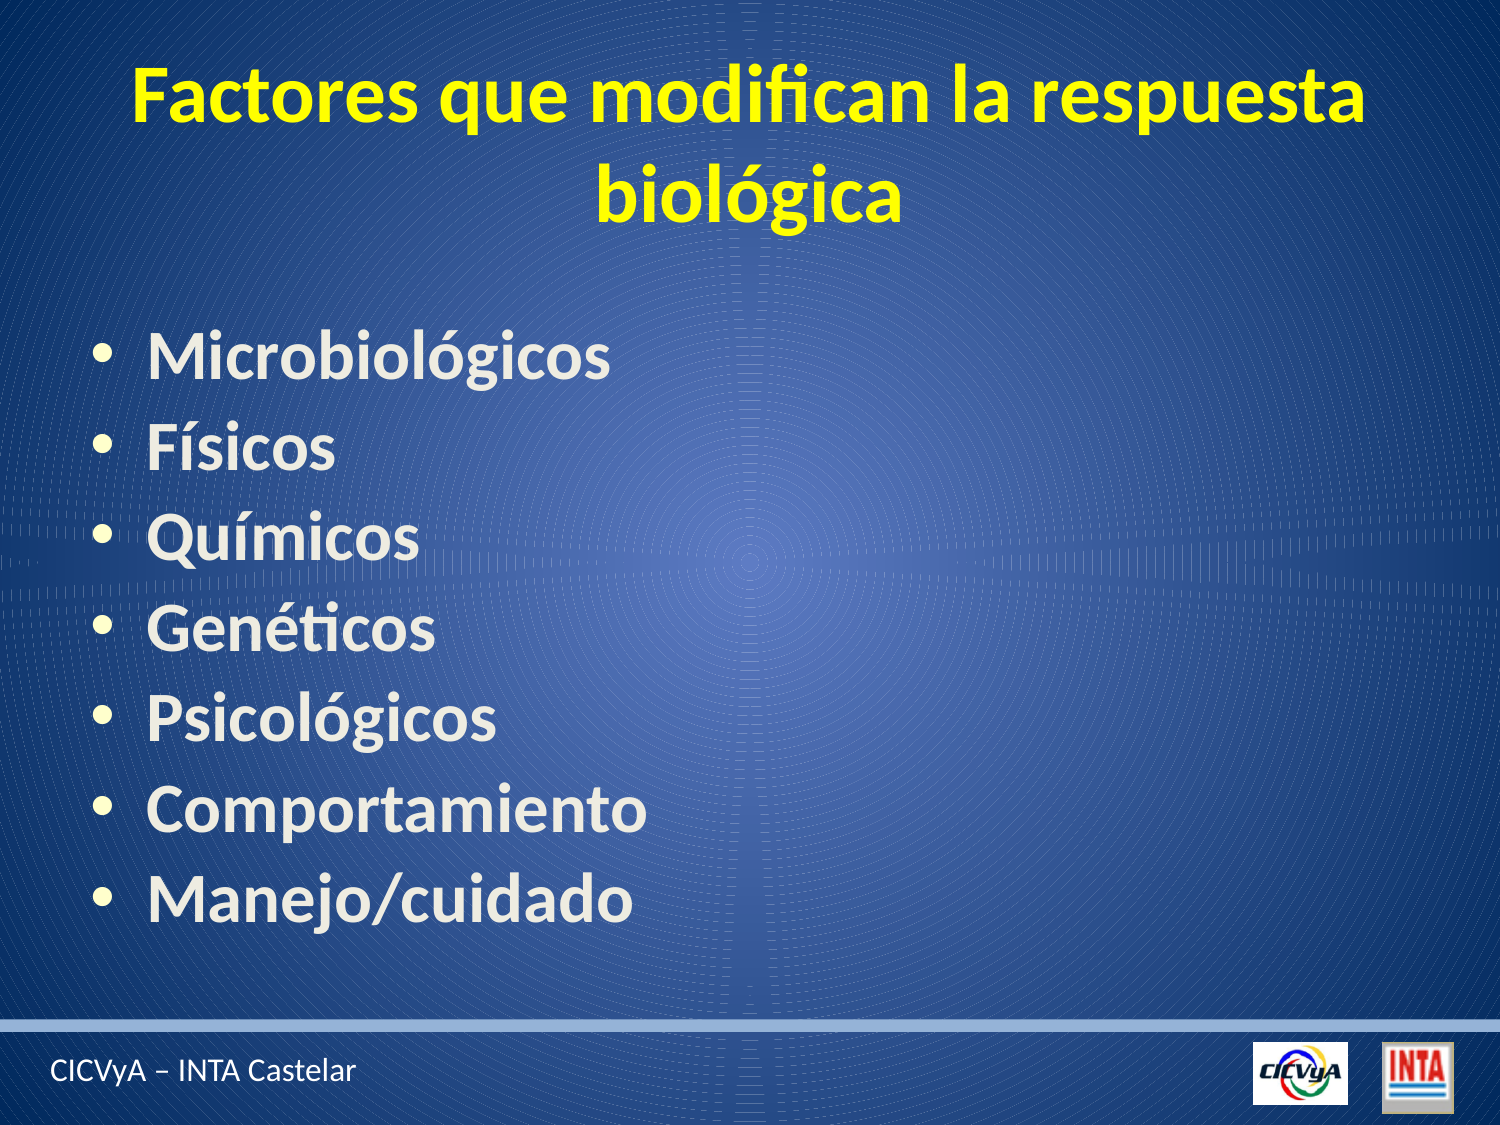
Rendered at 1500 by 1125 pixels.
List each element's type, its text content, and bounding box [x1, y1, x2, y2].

text_box [0, 1019, 1500, 1032]
list Microbiológicos Físicos Químicos Genéticos Psicológicos Comportamiento Manejo/cuidado [75, 310, 1425, 1019]
picture [1381, 1041, 1454, 1114]
picture [1253, 1042, 1348, 1105]
title Factores que modifican la respuesta biológica [75, 45, 1425, 233]
text_box CICVyA – INTA Castelar [35, 1040, 1075, 1096]
